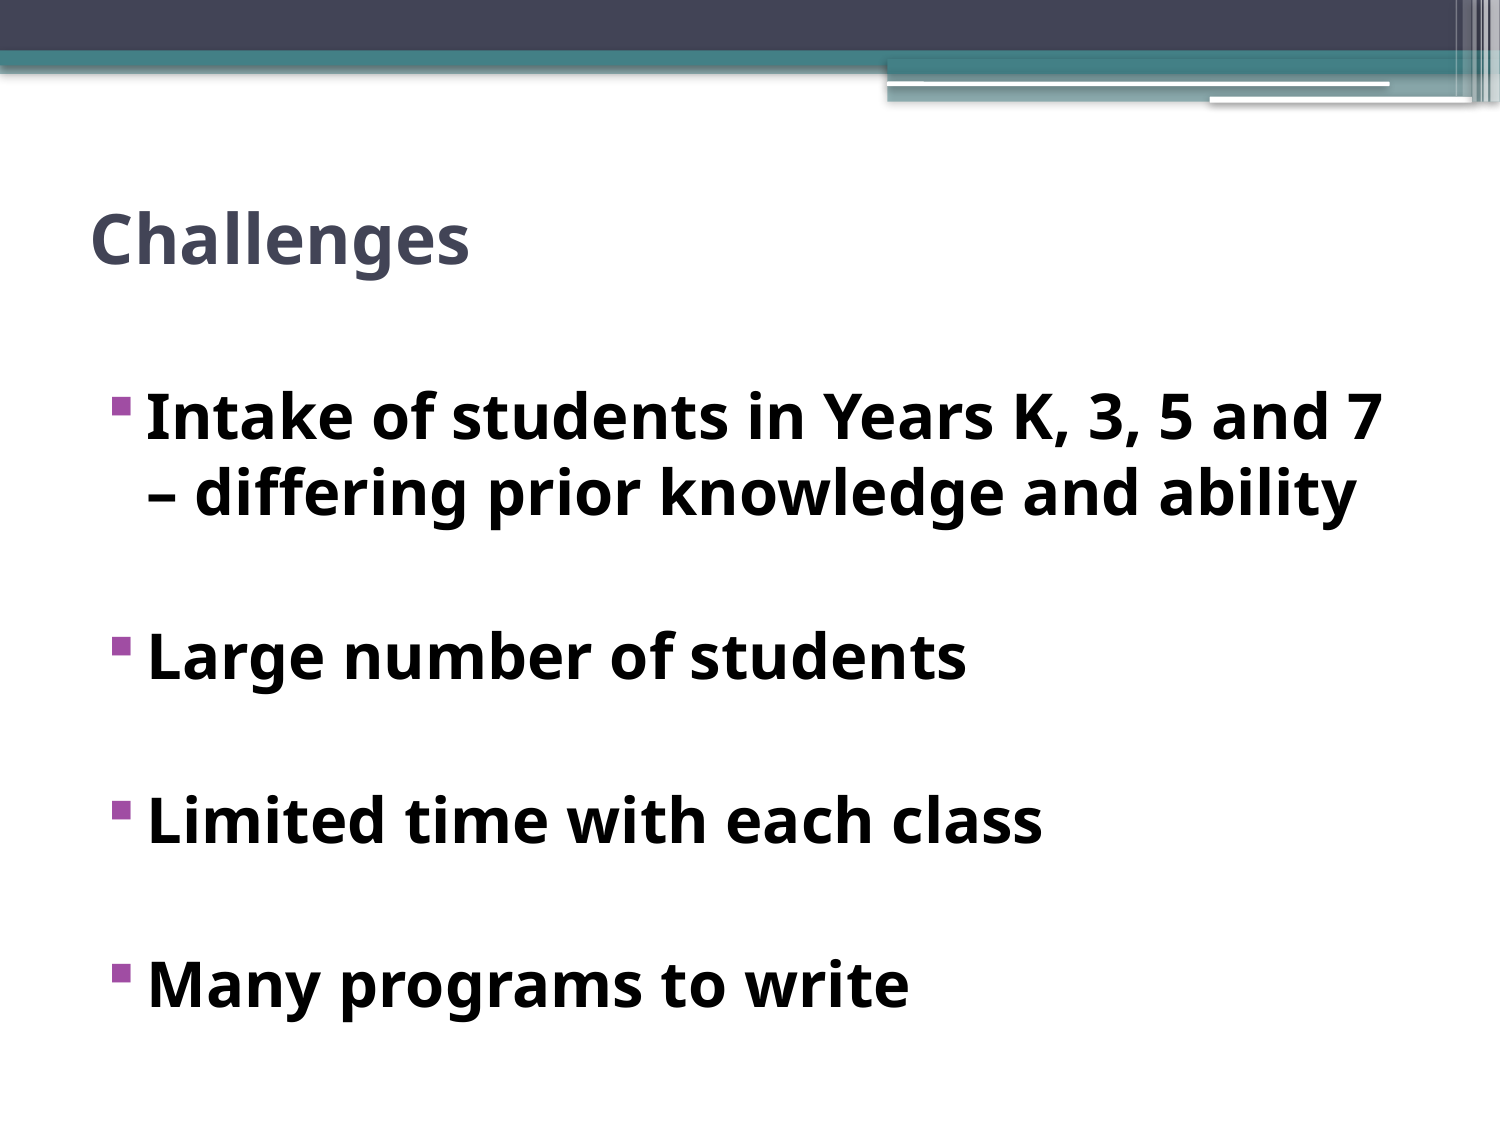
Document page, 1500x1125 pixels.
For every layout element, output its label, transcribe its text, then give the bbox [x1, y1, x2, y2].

list Intake of students in Years K, 3, 5 and 7 – differing prior knowledge and ability Large number of students Limited time with each class Many programs to write [75, 368, 1425, 1079]
title Challenges [75, 187, 1425, 363]
